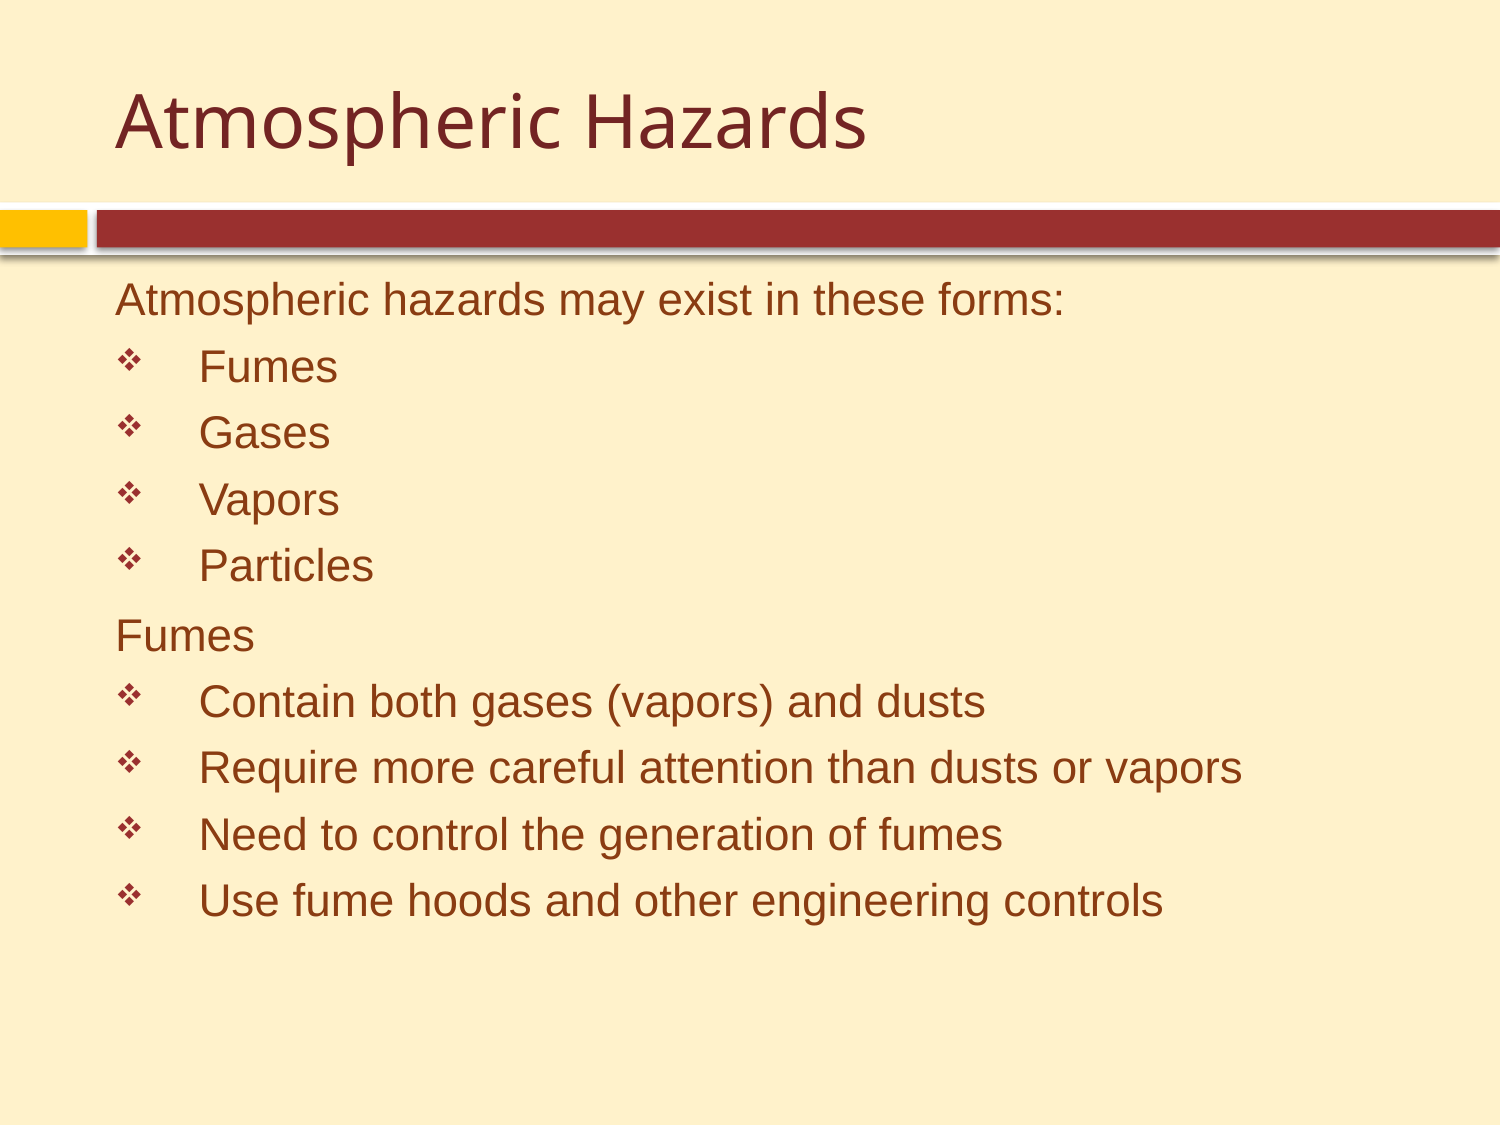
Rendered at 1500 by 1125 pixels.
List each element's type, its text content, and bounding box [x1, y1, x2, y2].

title Atmospheric Hazards [100, 37, 1438, 200]
list Atmospheric hazards may exist in these forms: Fumes Gases Vapors Particles Fumes Contain both gases (vapors) and dusts Require more careful attention than dusts or vapors Need to control the generation of fumes Use fume hoods and other engineering controls [100, 262, 1438, 1000]
